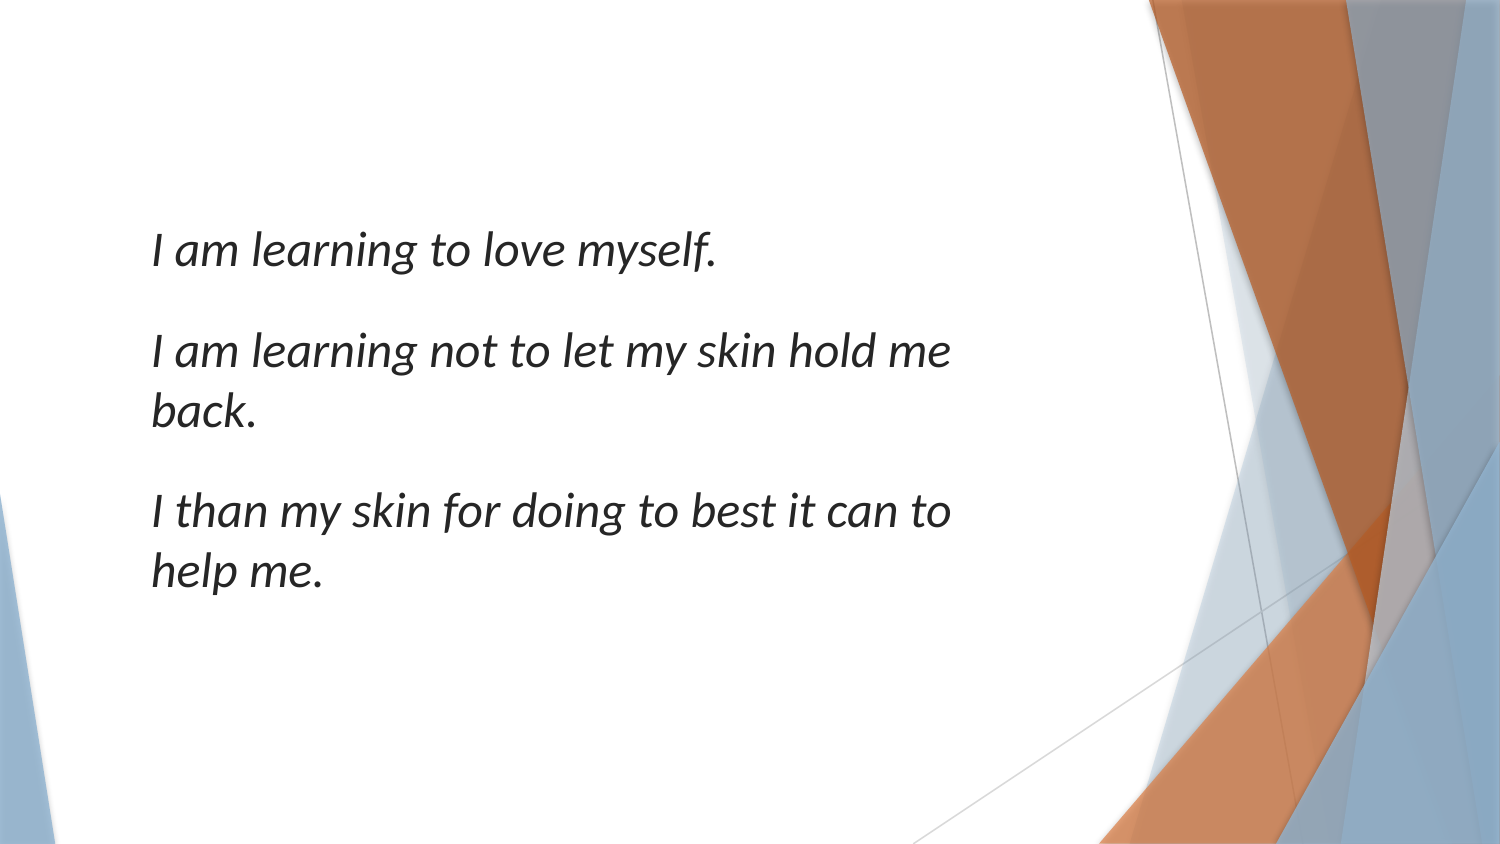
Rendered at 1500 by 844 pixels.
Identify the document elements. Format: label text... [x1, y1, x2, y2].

list I am learning to love myself. I am learning not to let my skin hold me back. I than my skin for doing to best it can to help me. [135, 209, 999, 812]
